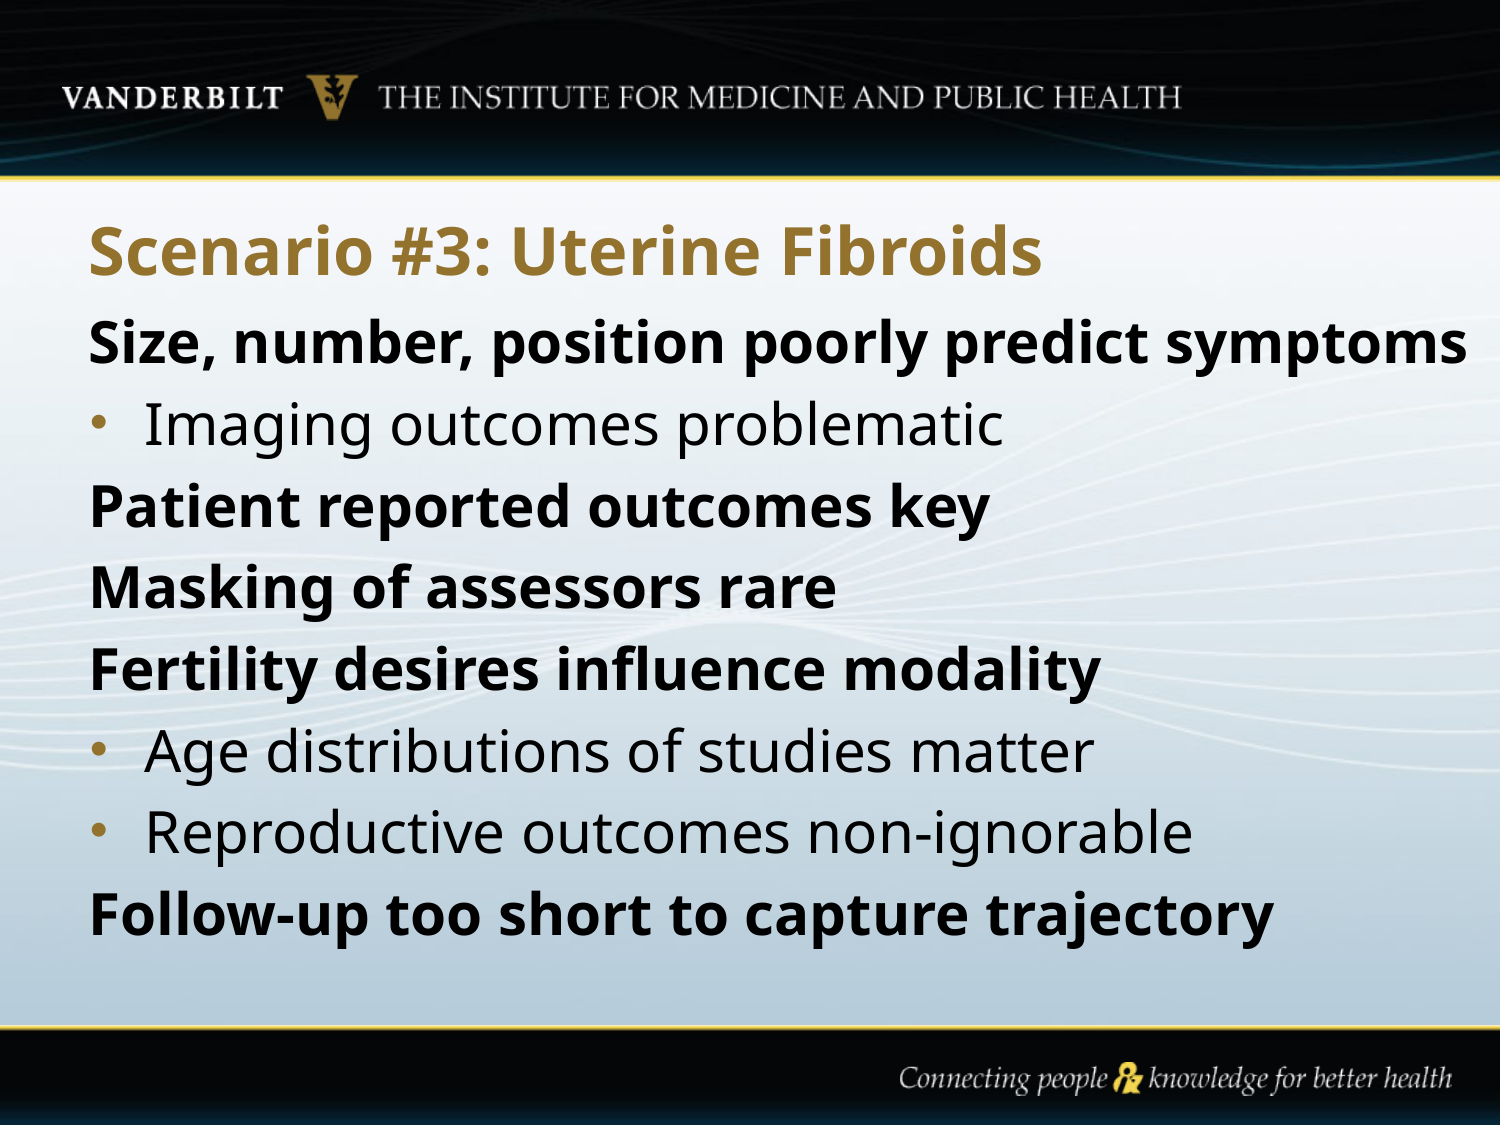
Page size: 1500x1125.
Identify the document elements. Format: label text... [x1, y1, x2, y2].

title Scenario #3: Uterine Fibroids [73, 198, 1349, 297]
list Size, number, position poorly predict symptoms Imaging outcomes problematic Patient reported outcomes key Masking of assessors rare Fertility desires influence modality Age distributions of studies matter Reproductive outcomes non-ignorable Follow-up too short to capture trajectory [73, 297, 1500, 936]
picture [0, 0, 1500, 1125]
